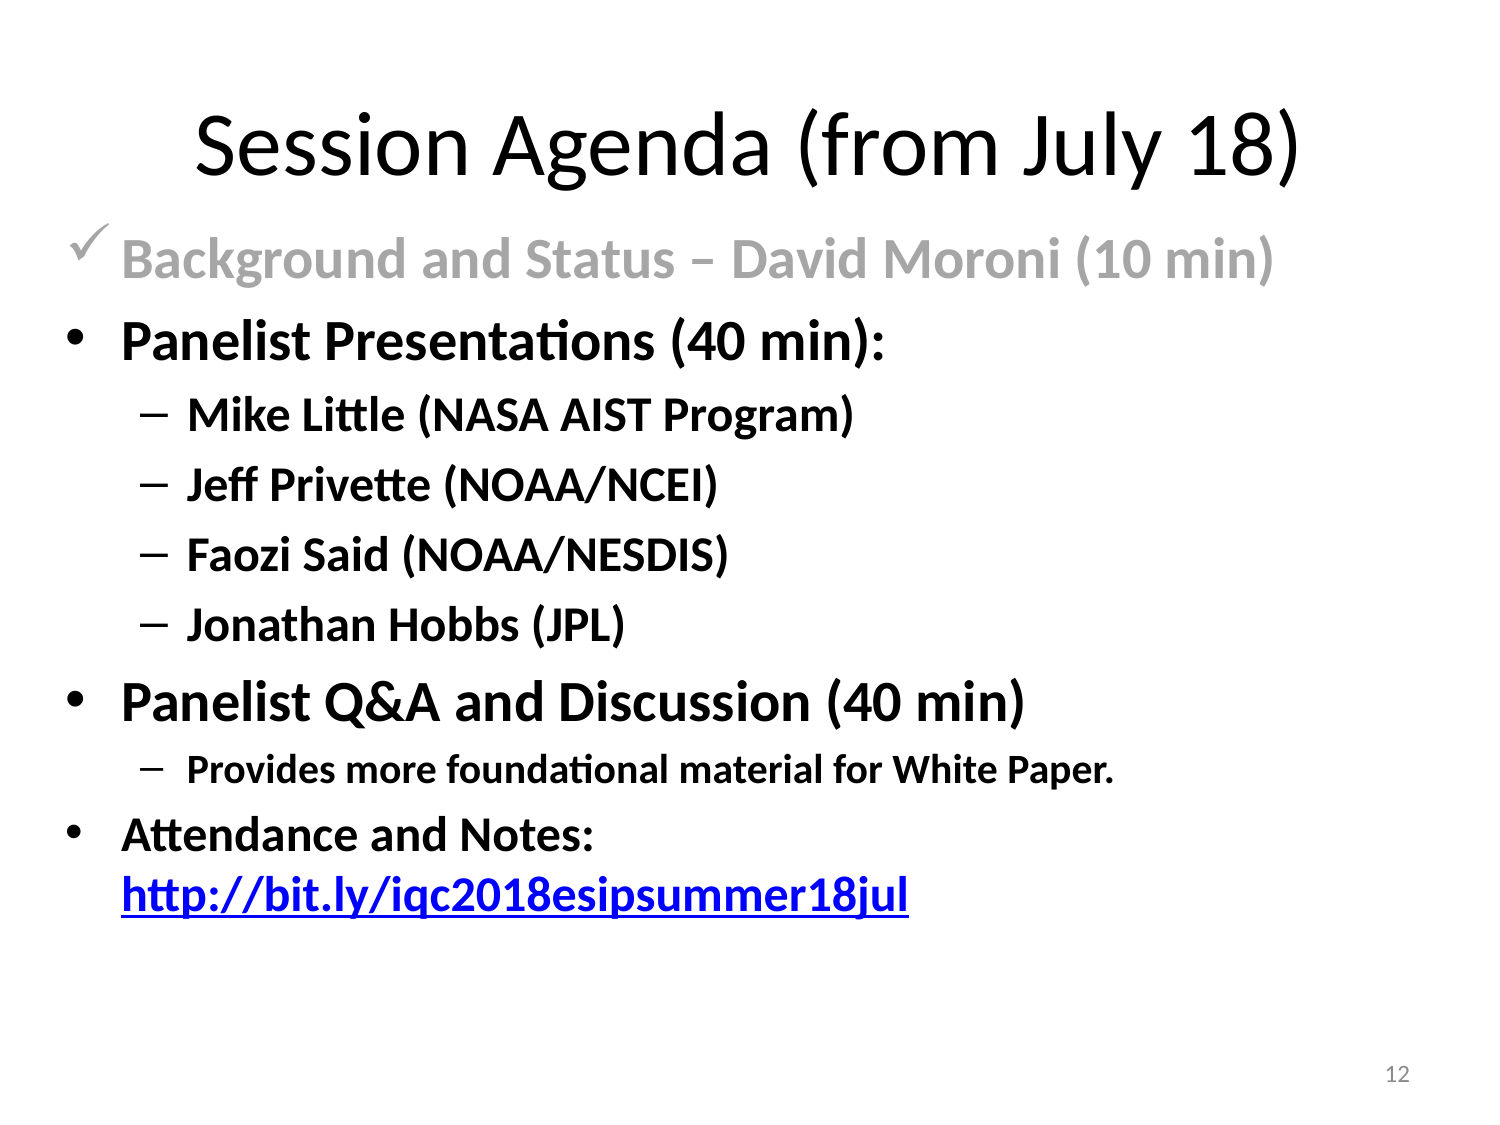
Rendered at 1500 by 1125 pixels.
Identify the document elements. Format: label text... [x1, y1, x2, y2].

slide_number 12 [1074, 1042, 1425, 1103]
list Background and Status – David Moroni (10 min) Panelist Presentations (40 min): Mike Little (NASA AIST Program) Jeff Privette (NOAA/NCEI) Faozi Said (NOAA/NESDIS) Jonathan Hobbs (JPL) Panelist Q&A and Discussion (40 min) Provides more foundational material for White Paper. Attendance and Notes: http://bit.ly/iqc2018esipsummer18jul [50, 212, 1400, 1013]
title Session Agenda (from July 18) [75, 45, 1425, 233]
